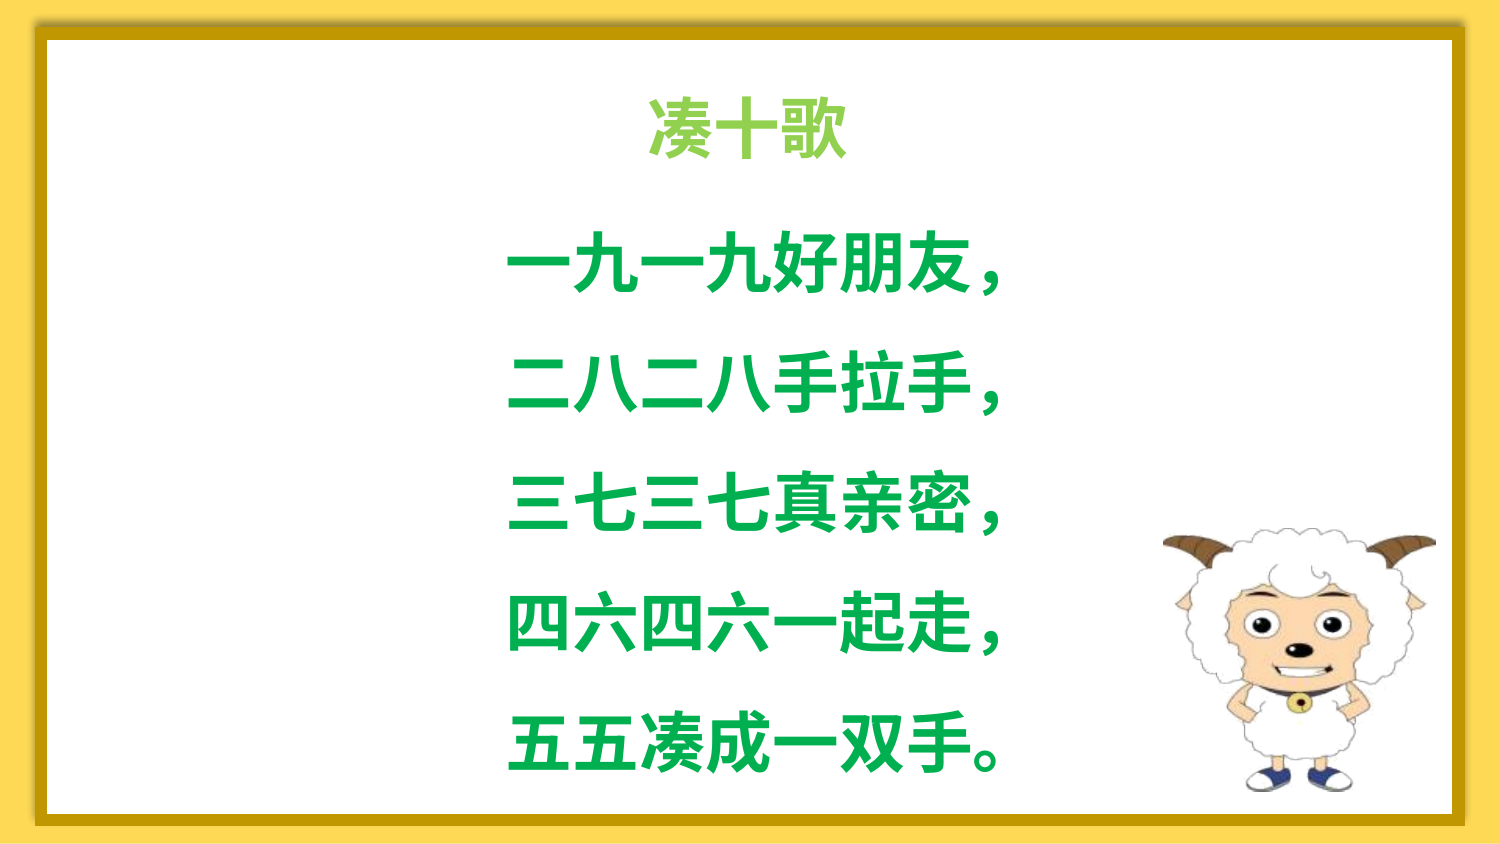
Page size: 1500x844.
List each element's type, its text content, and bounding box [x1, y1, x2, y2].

picture [1163, 528, 1436, 792]
text_box 一九一九好朋友， 二八二八手拉手， 三七三七真亲密， 四六四六一起走， 五五凑成一双手。 [490, 173, 1055, 789]
text_box 凑十歌 [632, 79, 863, 173]
